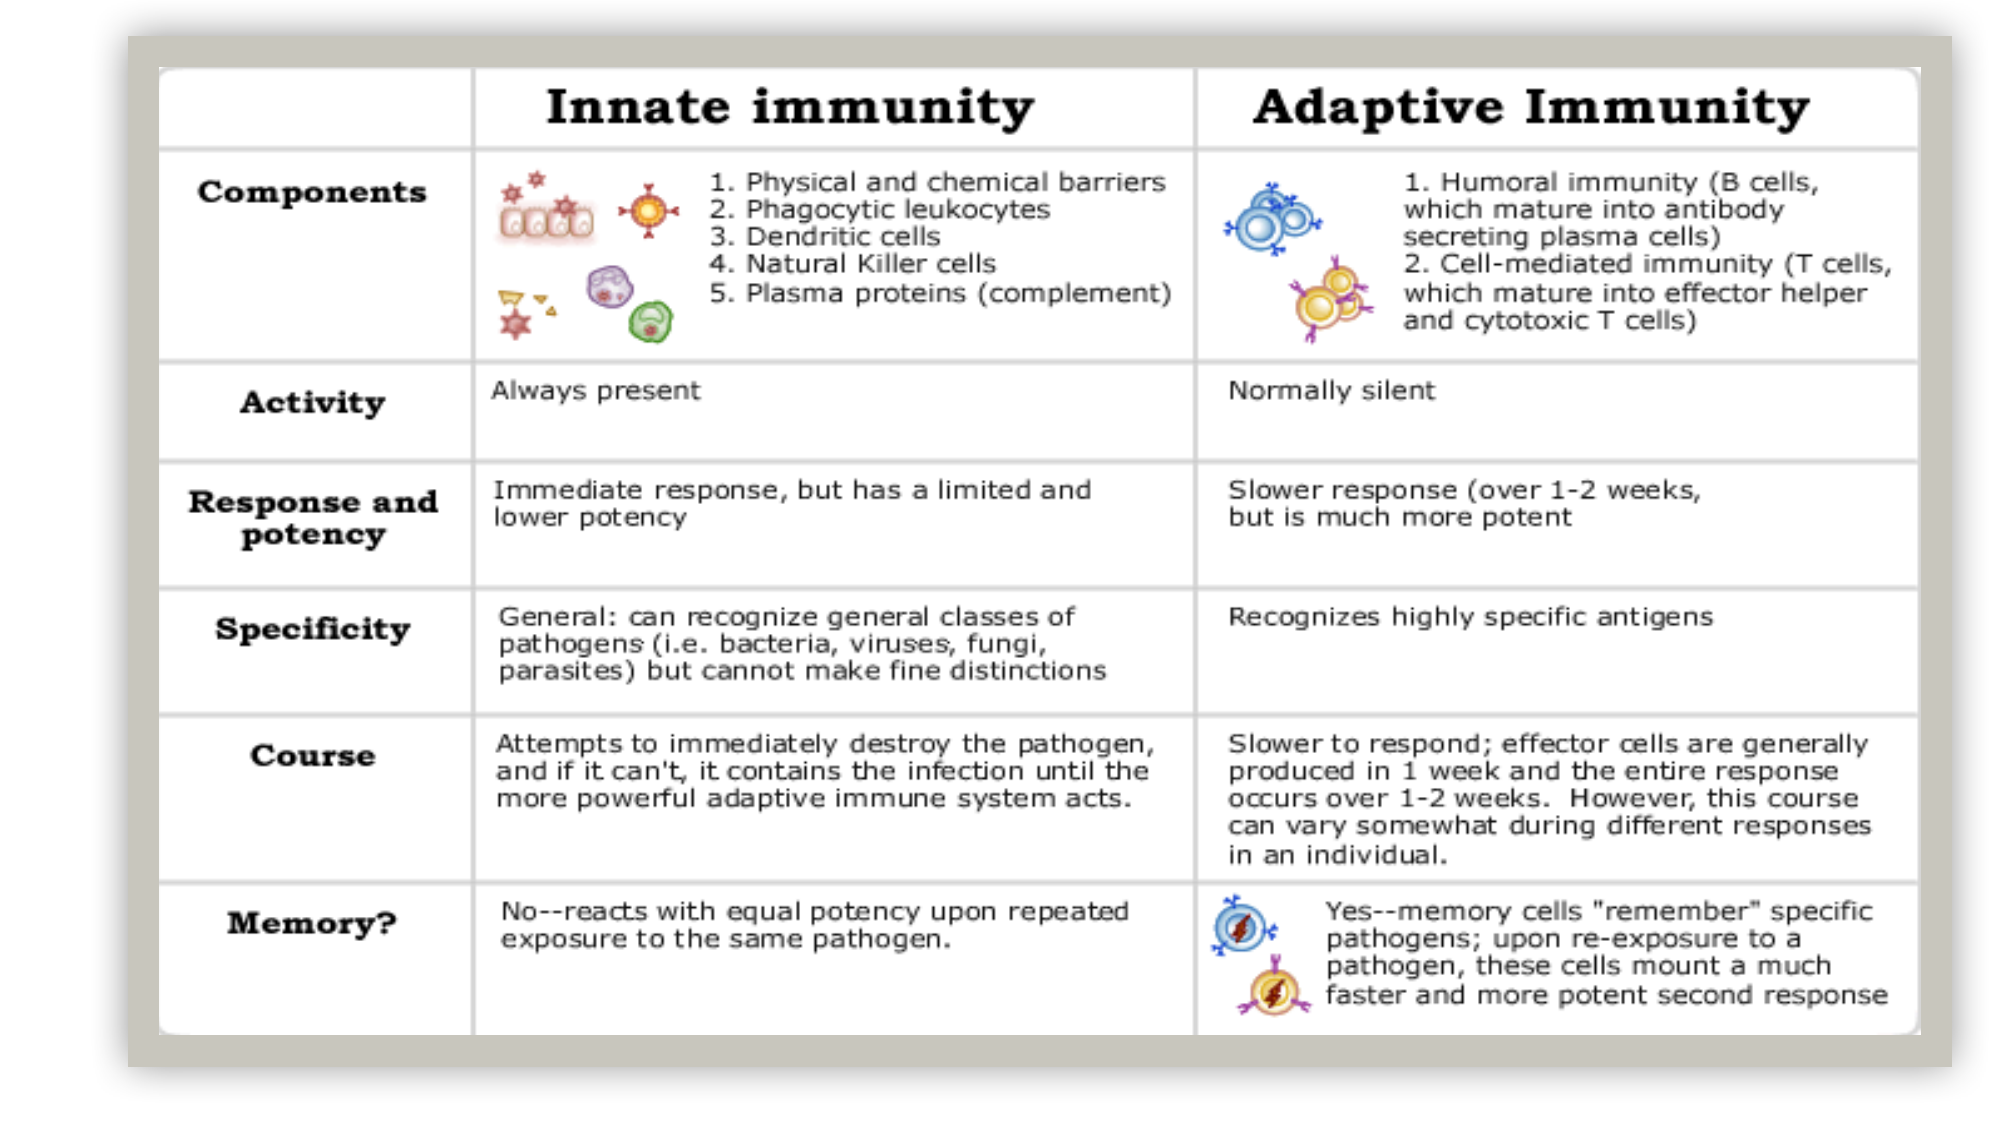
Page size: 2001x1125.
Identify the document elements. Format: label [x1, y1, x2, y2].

picture [158, 67, 1921, 1036]
